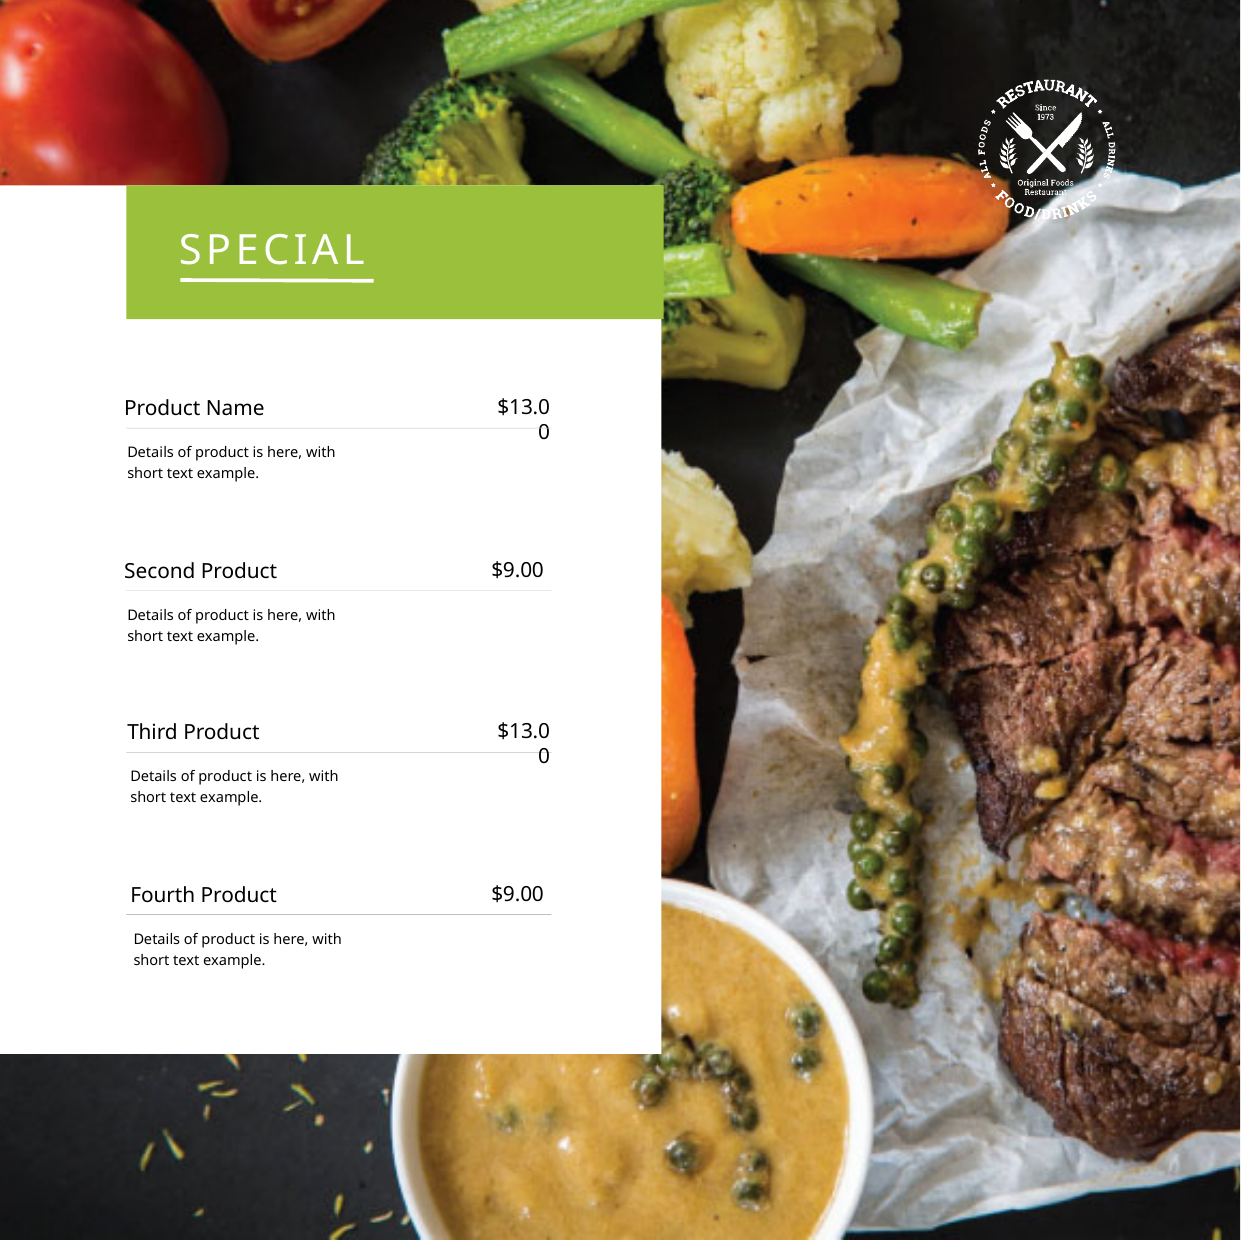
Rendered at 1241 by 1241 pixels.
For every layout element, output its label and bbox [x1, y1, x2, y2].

picture [0, 0, 1241, 1241]
text_box [978, 79, 1116, 220]
text_box [126, 427, 552, 916]
